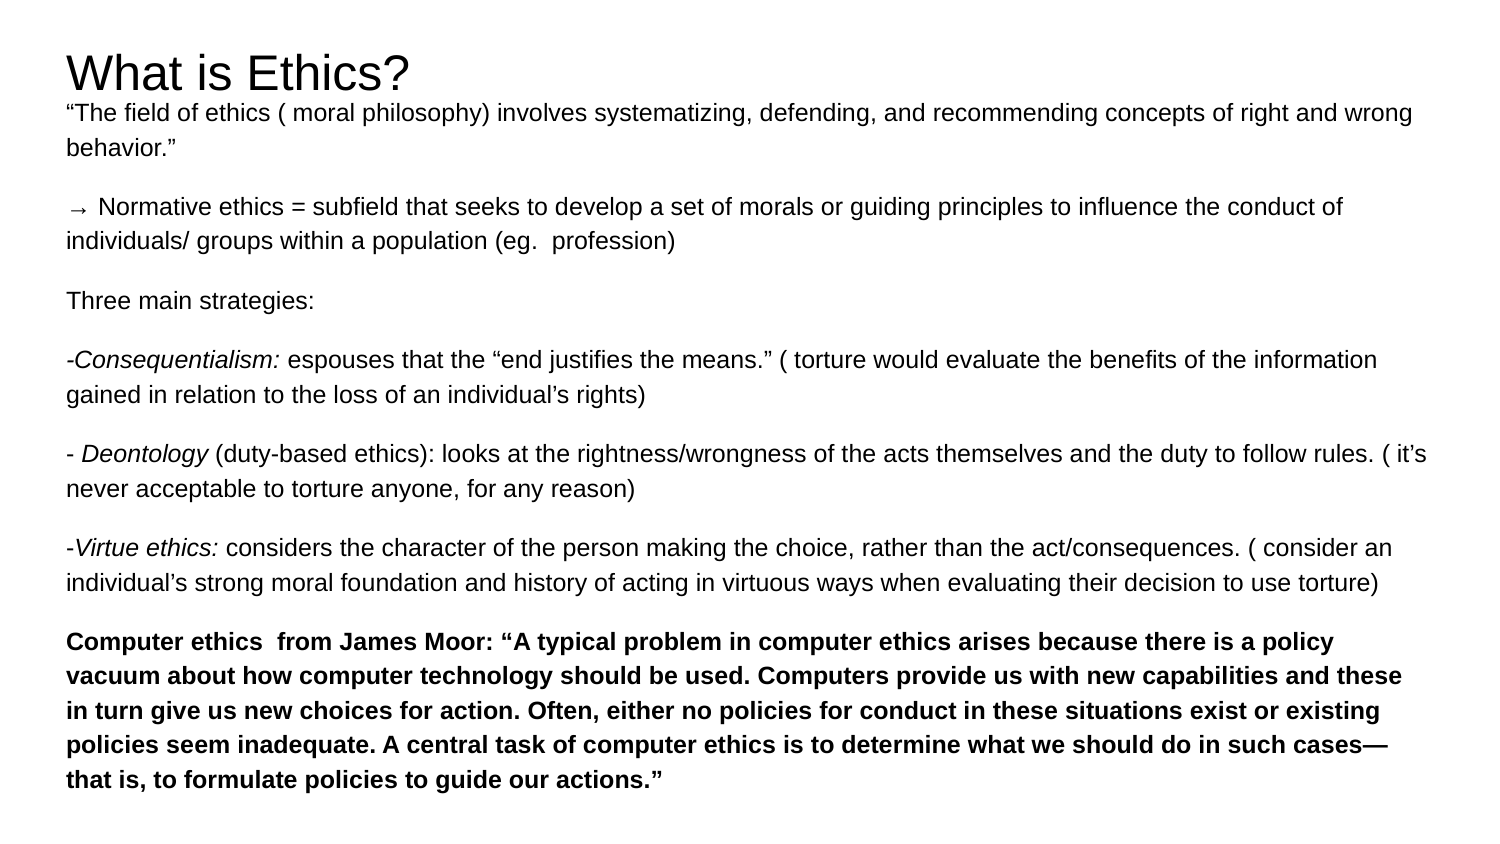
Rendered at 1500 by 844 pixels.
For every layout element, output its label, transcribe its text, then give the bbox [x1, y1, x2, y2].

list “The field of ethics ( moral philosophy) involves systematizing, defending, and recommending concepts of right and wrong behavior.” → Normative ethics = subfield that seeks to develop a set of morals or guiding principles to influence the conduct of individuals/ groups within a population (eg. profession) Three main strategies: -Consequentialism: espouses that the “end justifies the means.” ( torture would evaluate the benefits of the information gained in relation to the loss of an individual’s rights) - Deontology (duty-based ethics): looks at the rightness/wrongness of the acts themselves and the duty to follow rules. ( it’s never acceptable to torture anyone, for any reason) -Virtue ethics: considers the character of the person making the choice, rather than the act/consequences. ( consider an individual’s strong moral foundation and history of acting in virtuous ways when evaluating their decision to use torture) Computer ethics from James Moor: “A typical problem in computer ethics arises because there is a policy vacuum about how computer technology should be used. Computers provide us with new capabilities and these in turn give us new choices for action. Often, either no policies for conduct in these situations exist or existing policies seem inadequate. A central task of computer ethics is to determine what we should do in such cases—that is, to formulate policies to guide our actions.” [51, 77, 1449, 638]
title What is Ethics? [51, 25, 1449, 77]
